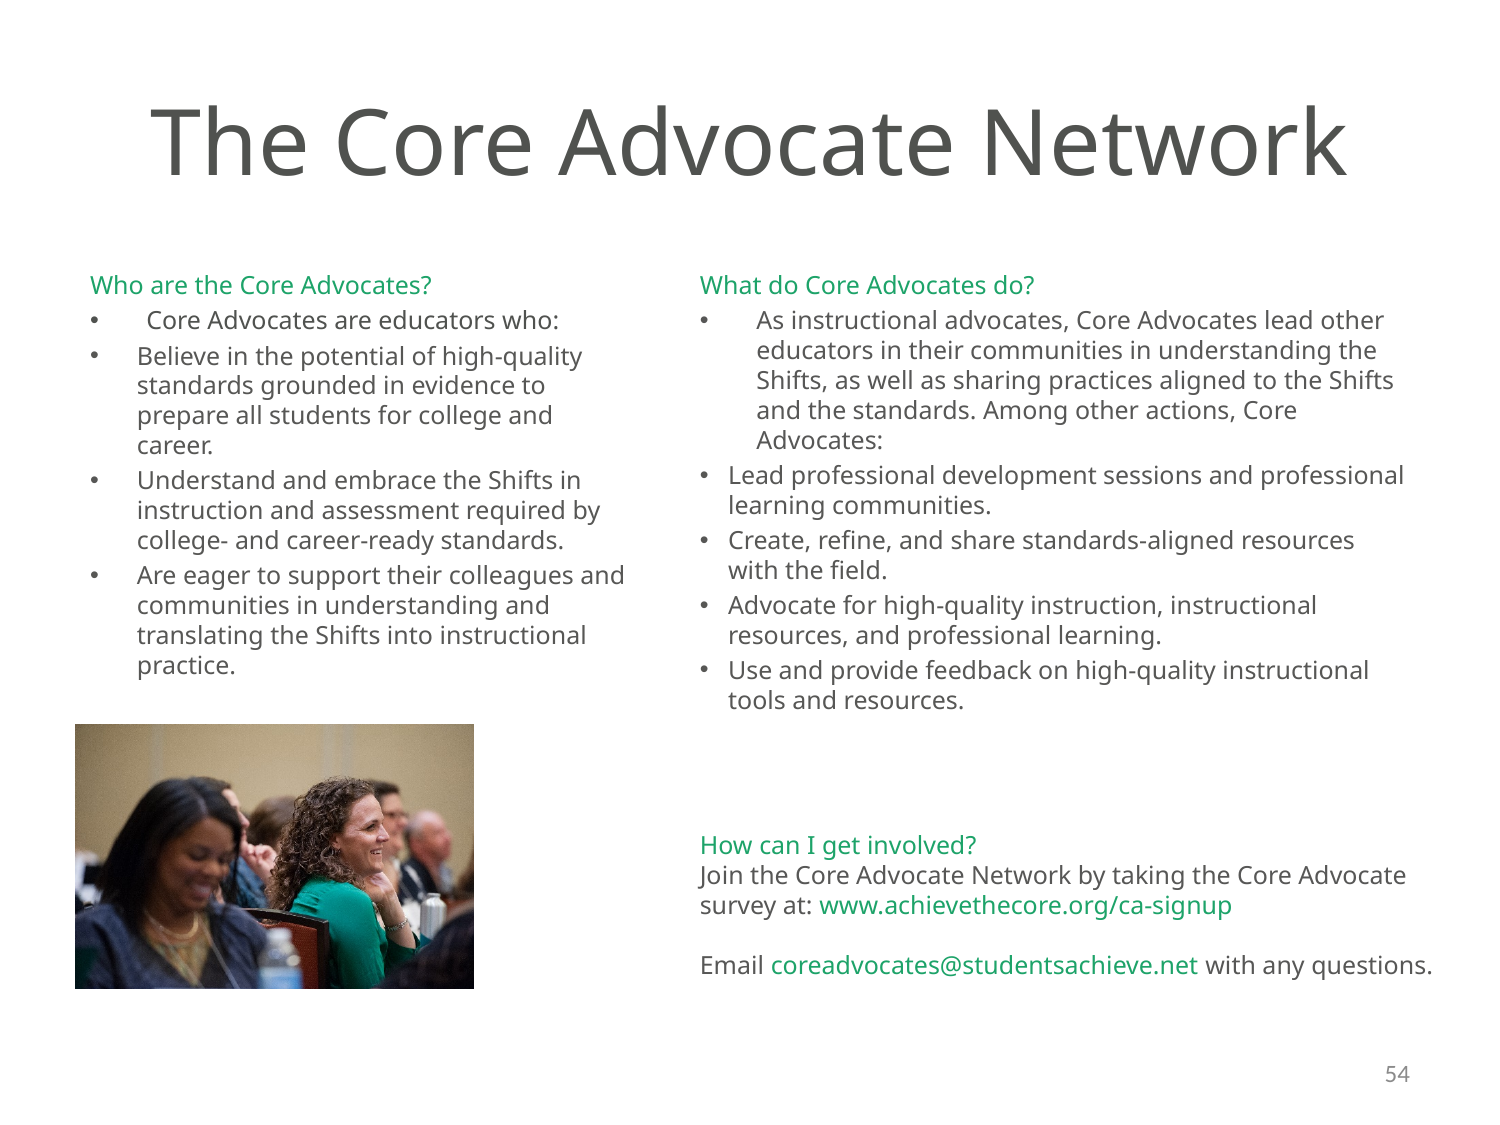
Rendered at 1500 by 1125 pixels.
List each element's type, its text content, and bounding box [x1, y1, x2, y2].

list Who are the Core Advocates? Core Advocates are educators who: Believe in the potential of high-quality standards grounded in evidence to prepare all students for college and career. Understand and embrace the Shifts in instruction and assessment required by college- and career-ready standards. Are eager to support their colleagues and communities in understanding and translating the Shifts into instructional practice. [75, 262, 647, 793]
title The Core Advocate Network [75, 45, 1425, 233]
slide_number 54 [1074, 1042, 1425, 1103]
text_box How can I get involved? Join the Core Advocate Network by taking the Core Advocate survey at: www.achievethecore.org/ca-signup Email coreadvocates@studentsachieve.net with any questions. [685, 822, 1474, 987]
picture [74, 723, 474, 990]
list What do Core Advocates do? As instructional advocates, Core Advocates lead other educators in their communities in understanding the Shifts, as well as sharing practices aligned to the Shifts and the standards. Among other actions, Core Advocates: Lead professional development sessions and professional learning communities. Create, refine, and share standards-aligned resources with the field. Advocate for high-quality instruction, instructional resources, and professional learning. Use and provide feedback on high-quality instructional tools and resources. [685, 262, 1425, 793]
